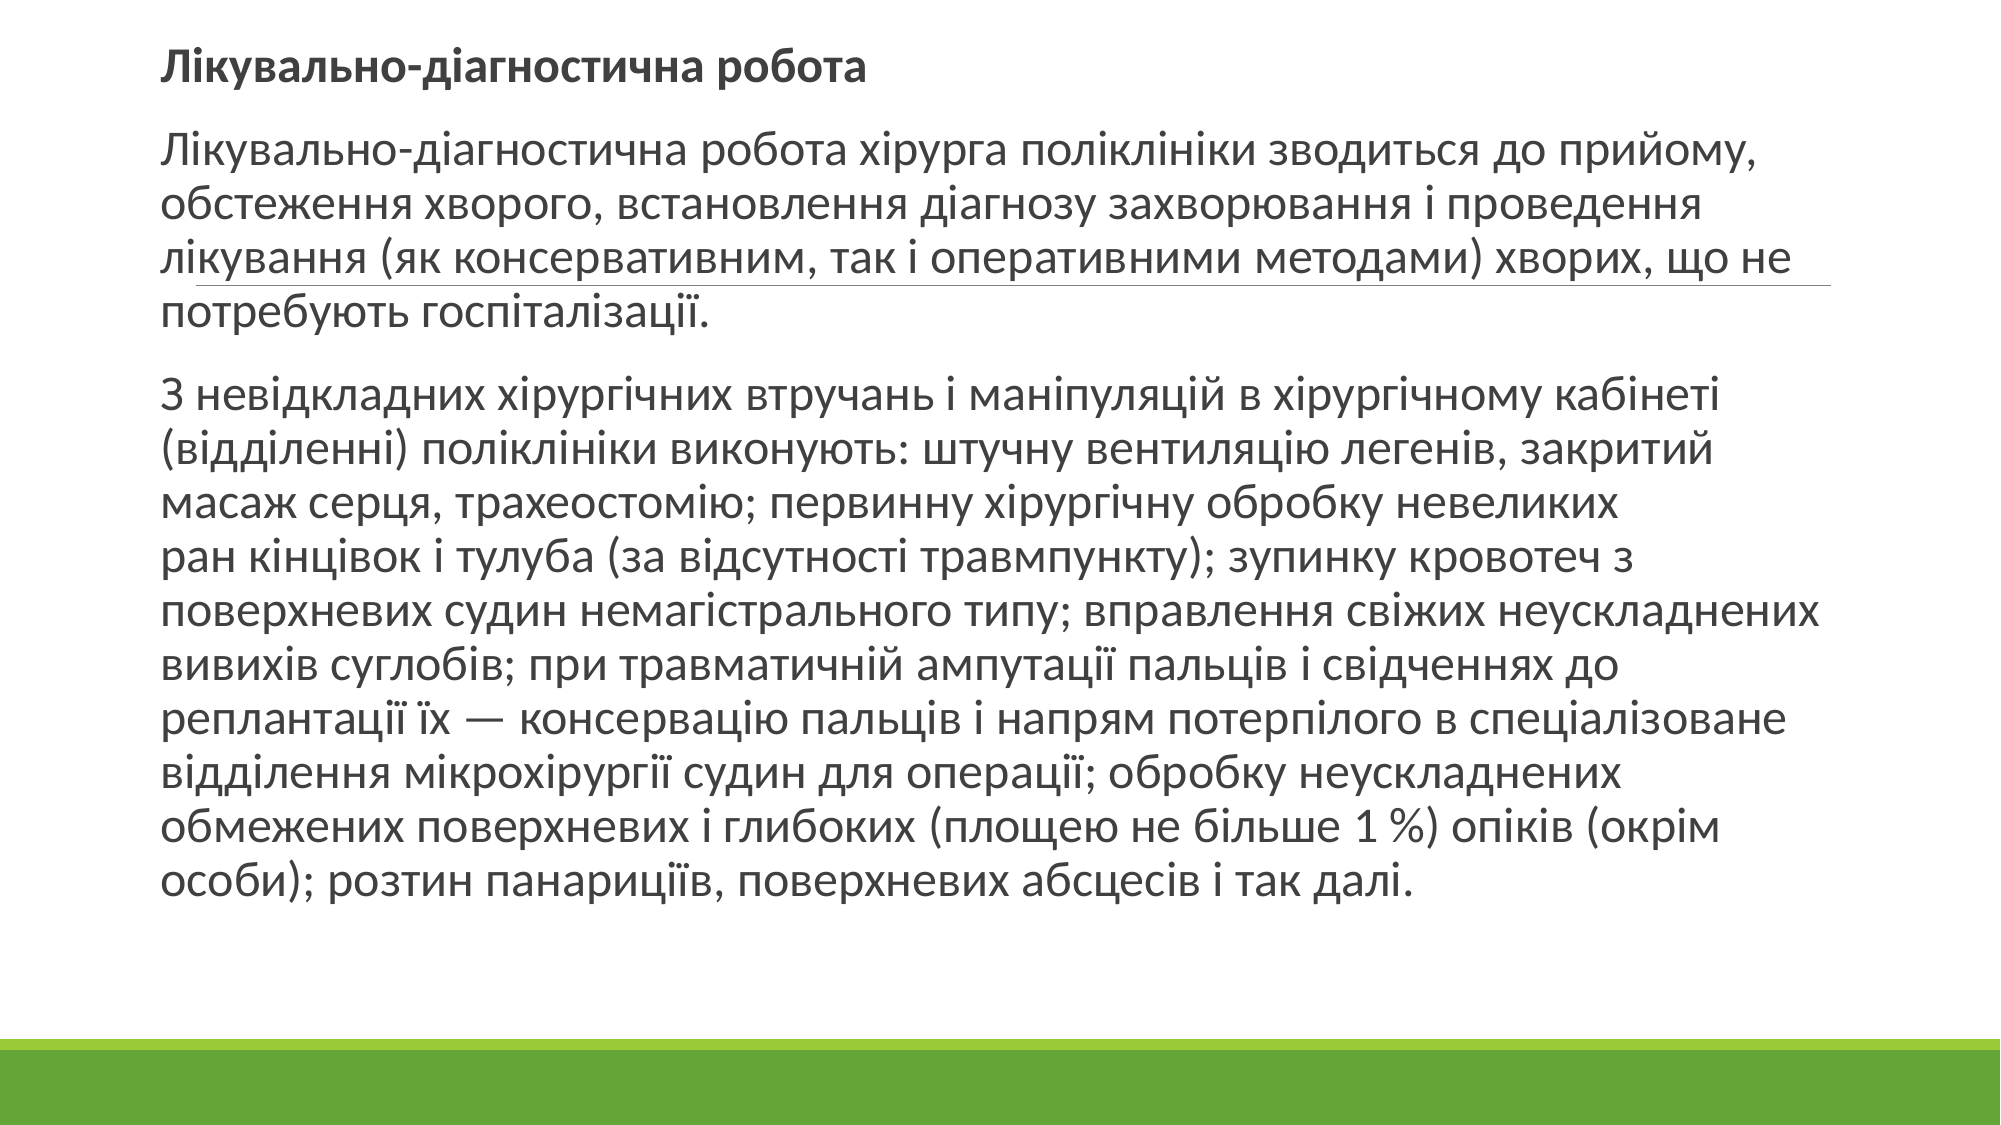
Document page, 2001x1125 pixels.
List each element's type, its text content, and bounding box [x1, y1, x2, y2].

list Лікувально-діагностична робота Лікувально-діагностична робота хірурга поліклініки зводиться до прийому, обстеження хворого, встановлення діагнозу захворювання і проведення лікування (як консервативним, так і оперативними методами) хворих, що не потребують госпіталізації. З невідкладних хірургічних втручань і маніпуляцій в хірургічному кабінеті (відділенні) поліклініки виконують: штучну вентиляцію легенів, закритий масаж серця, трахеостомію; первинну хірургічну обробку невеликих ран кінцівок і тулуба (за відсутності травмпункту); зупинку кровотеч з поверхневих судин немагістрального типу; вправлення свіжих неускладнених вивихів суглобів; при травматичній ампутації пальців і свідченнях до реплантації їх — консервацію пальців і напрям потерпілого в спеціалізоване відділення мікрохірургії судин для операції; обробку неускладнених обмежених поверхневих і глибоких (площею не більше 1 %) опіків (окрім особи); розтин панариціїв, поверхневих абсцесів і так далі. [145, 31, 1849, 1031]
